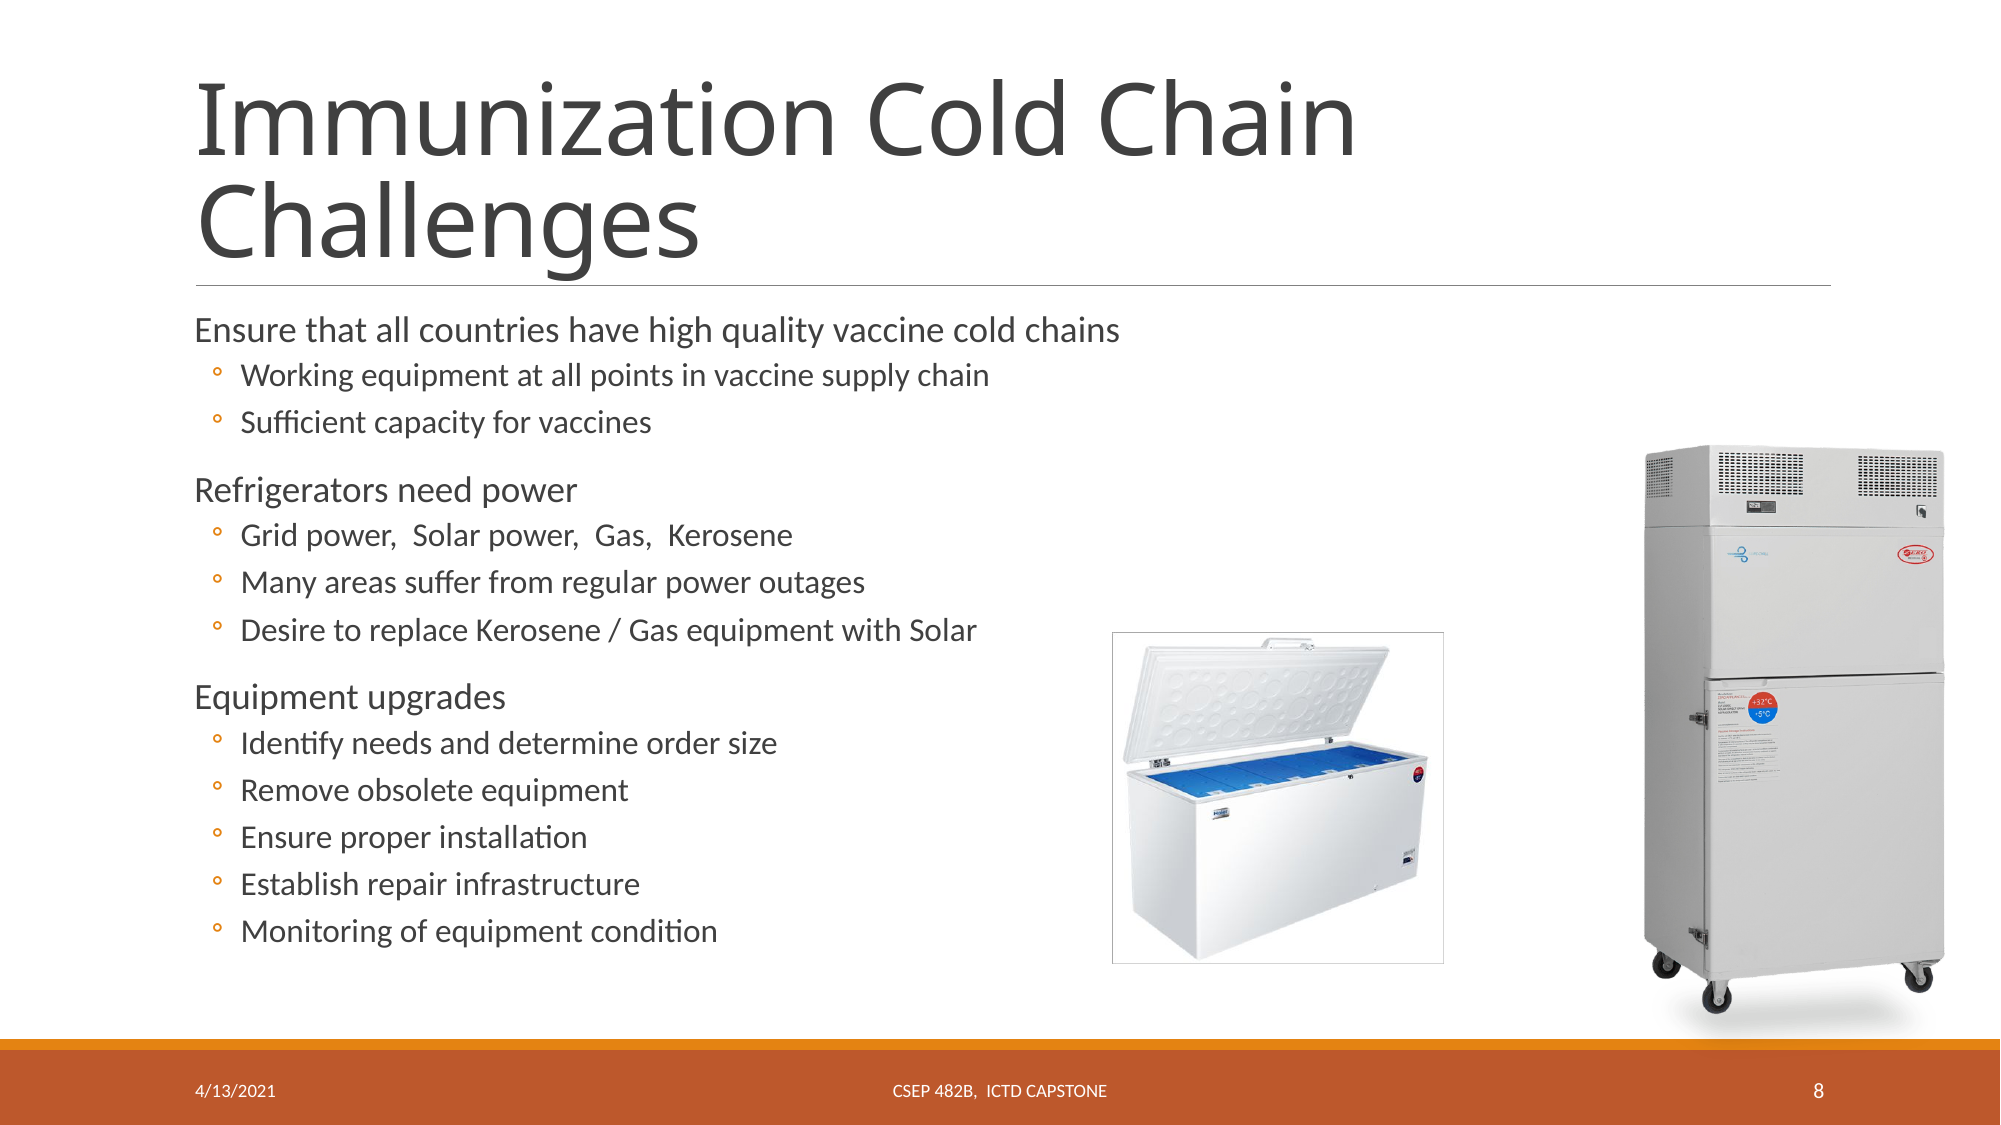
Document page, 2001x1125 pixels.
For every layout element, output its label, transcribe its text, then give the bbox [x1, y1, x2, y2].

picture [1643, 444, 1945, 1061]
list Ensure that all countries have high quality vaccine cold chains Working equipment at all points in vaccine supply chain Sufficient capacity for vaccines Refrigerators need power Grid power, Solar power, Gas, Kerosene Many areas suffer from regular power outages Desire to replace Kerosene / Gas equipment with Solar Equipment upgrades Identify needs and determine order size Remove obsolete equipment Ensure proper installation Establish repair infrastructure Monitoring of equipment condition [180, 302, 1830, 963]
title Immunization Cold Chain Challenges [180, 47, 1830, 285]
footer CSEP 482B, ICTD Capstone [604, 1059, 1396, 1120]
picture [1111, 632, 1444, 965]
slide_number 8 [1624, 1059, 1840, 1120]
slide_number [180, 1059, 586, 1120]
